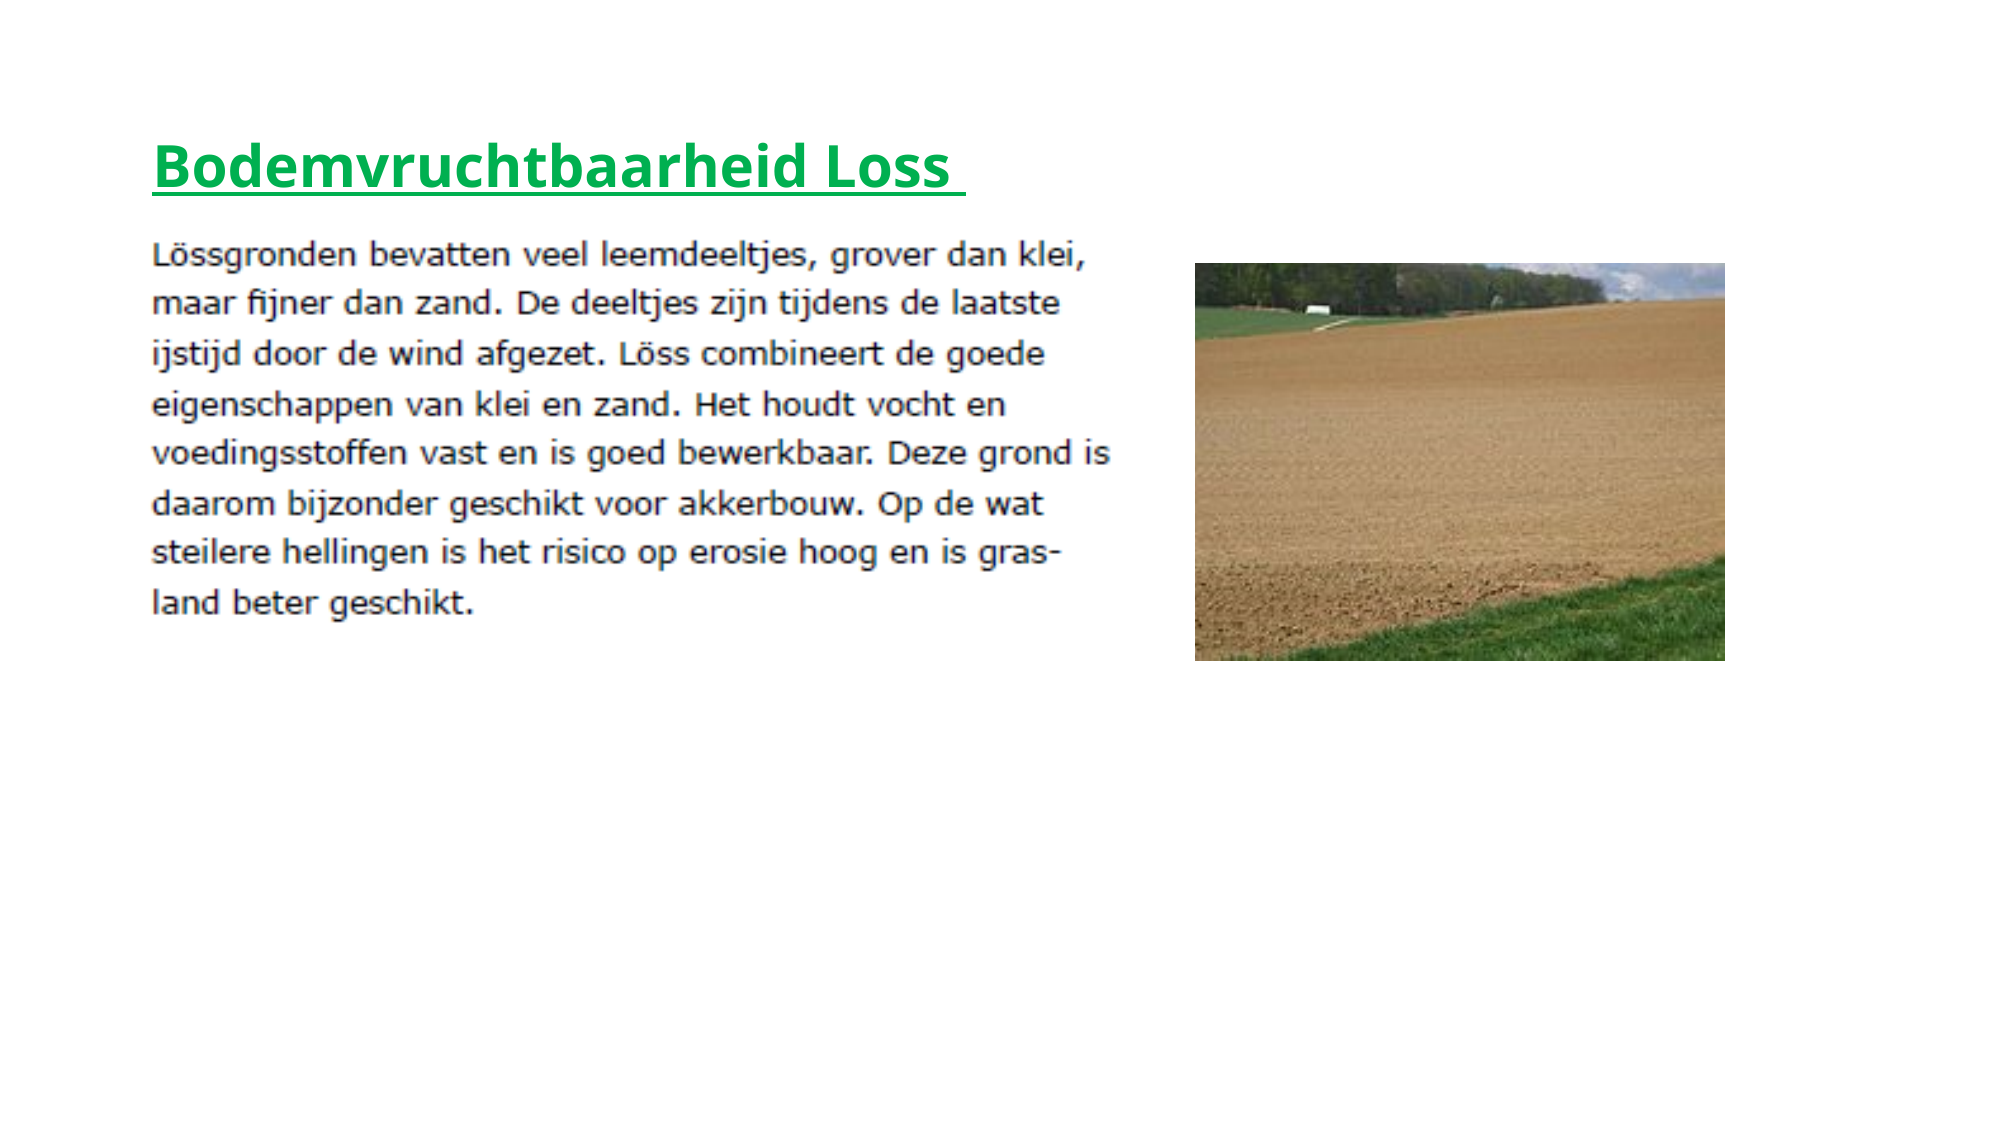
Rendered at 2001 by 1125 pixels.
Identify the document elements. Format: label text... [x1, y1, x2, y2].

picture [1195, 263, 1725, 661]
title Bodemvruchtbaarheid Loss [137, 59, 1863, 278]
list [137, 231, 1137, 648]
